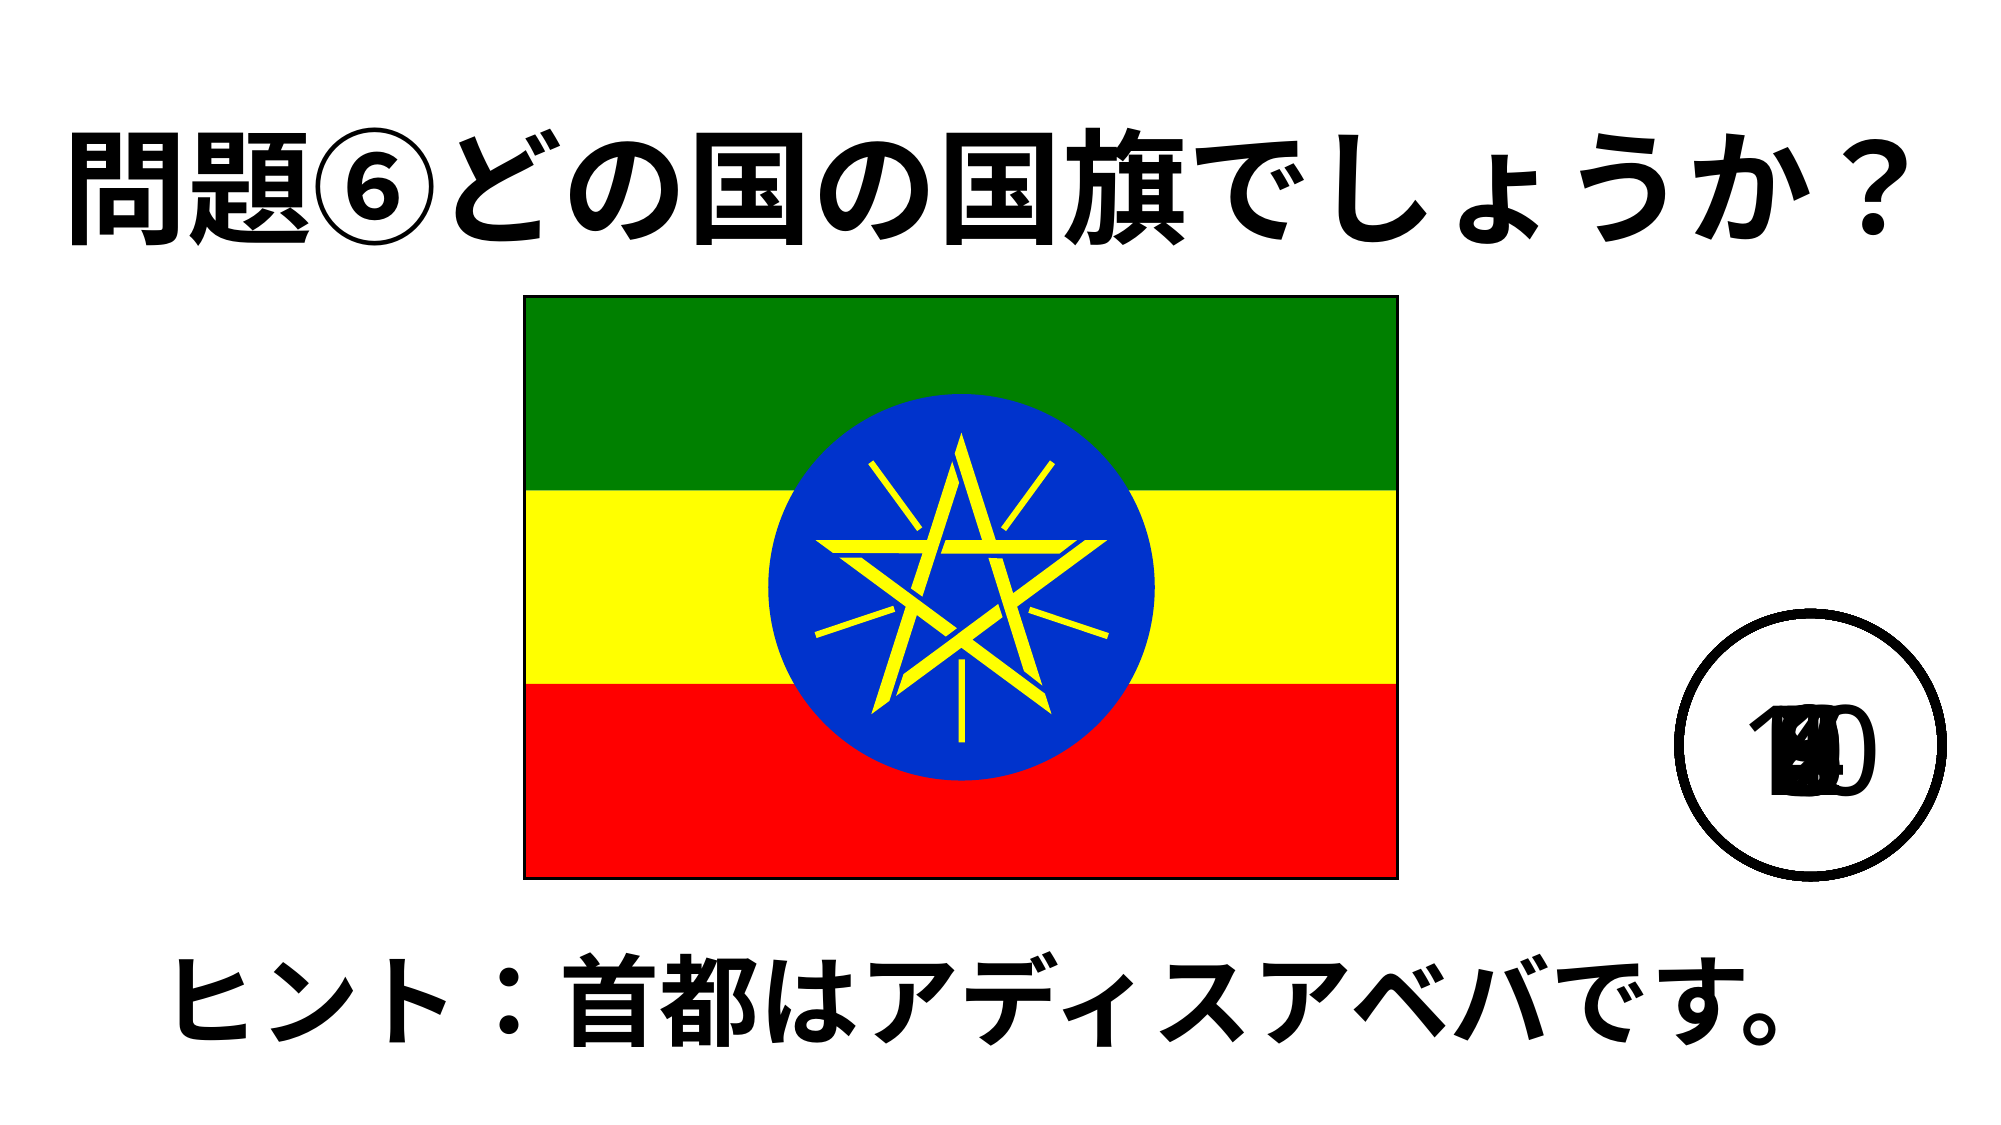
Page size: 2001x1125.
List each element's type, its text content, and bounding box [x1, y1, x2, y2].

text_box ヒント：首都はアディスアベバです。 [0, 931, 2000, 1066]
text_box 問題⑥どの国の国旗でしょうか？ [0, 101, 2000, 267]
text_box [524, 296, 1399, 879]
text_box 0 [1673, 607, 1948, 883]
